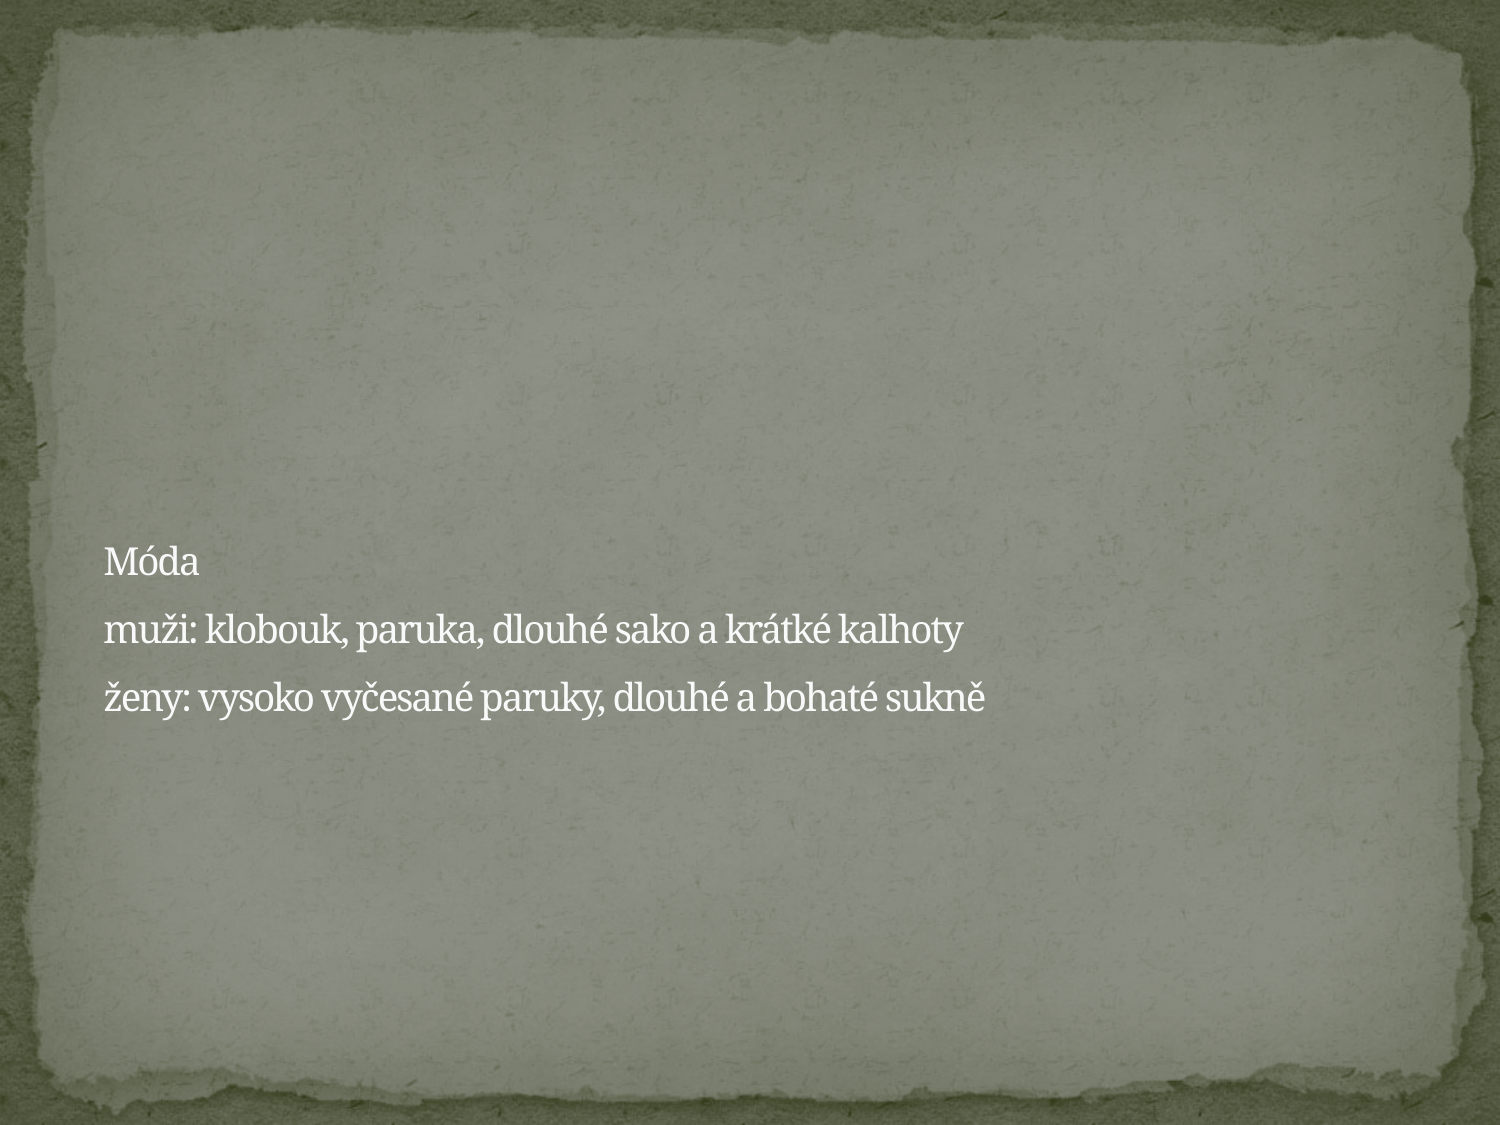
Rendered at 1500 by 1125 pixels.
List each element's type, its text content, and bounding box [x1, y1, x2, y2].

title Móda muži: klobouk, paruka, dlouhé sako a krátké kalhoty ženy: vysoko vyčesané paruky, dlouhé a bohaté sukně [88, 527, 1439, 728]
